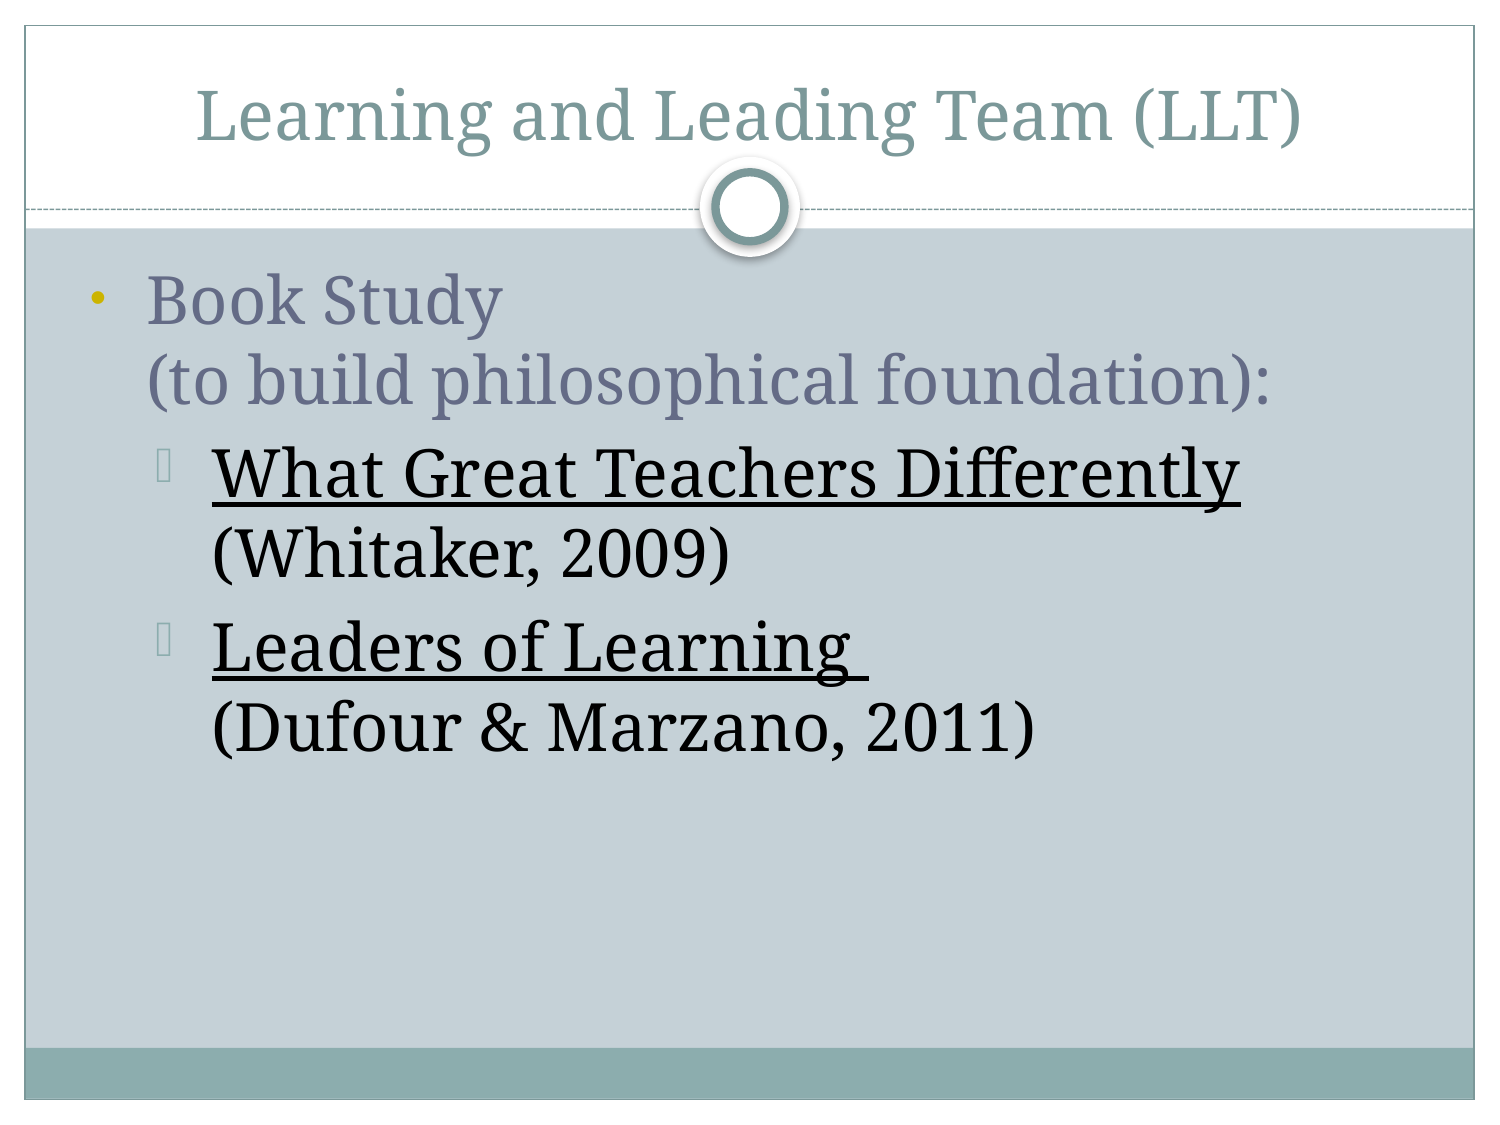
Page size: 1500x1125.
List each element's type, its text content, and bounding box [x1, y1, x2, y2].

list Book Study (to build philosophical foundation): What Great Teachers Differently (Whitaker, 2009) Leaders of Learning (Dufour & Marzano, 2011) [75, 249, 1425, 930]
title Learning and Leading Team (LLT) [49, 37, 1450, 162]
